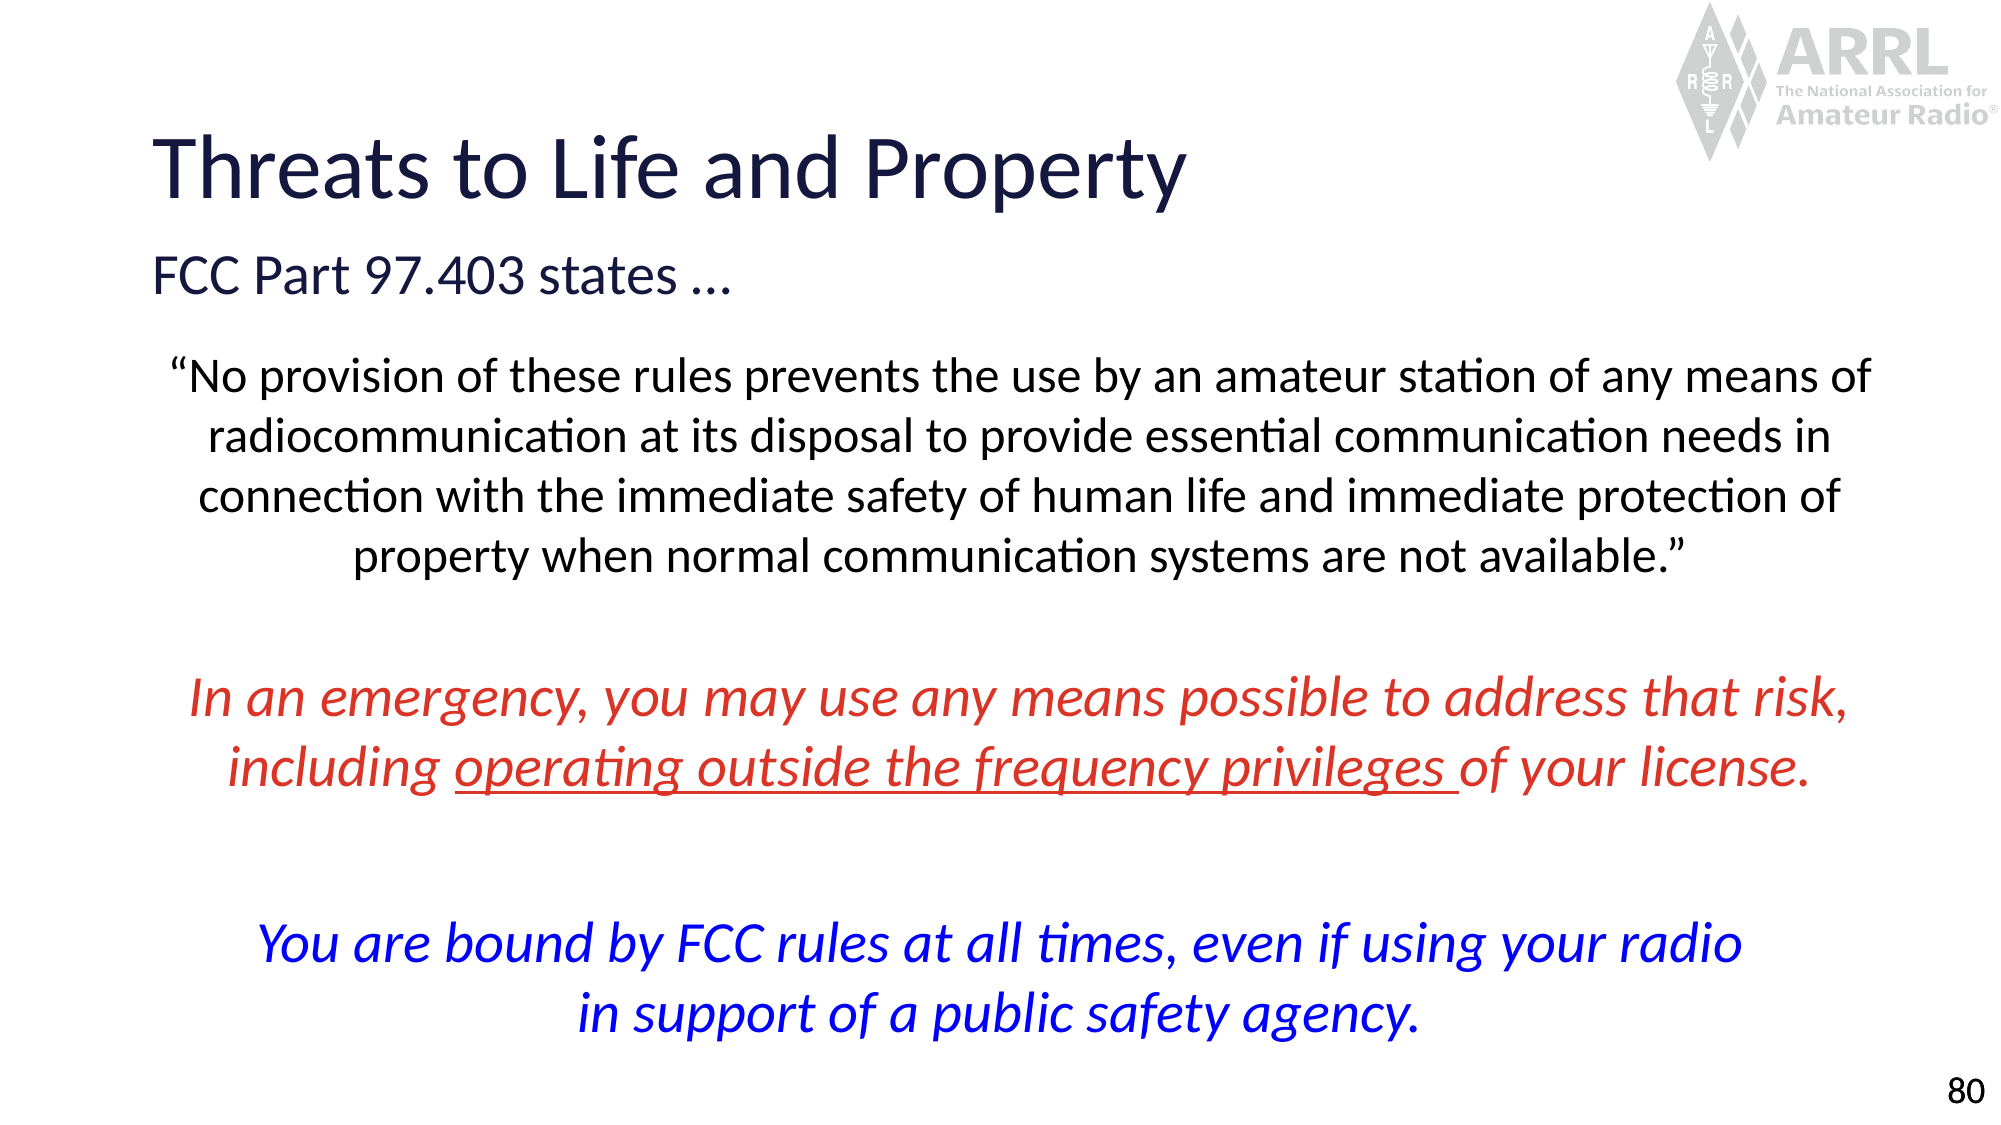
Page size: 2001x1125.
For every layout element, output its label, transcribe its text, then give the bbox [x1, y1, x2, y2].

list FCC Part 97.403 states … [137, 236, 1863, 335]
picture [1674, 0, 2000, 164]
text_box In an emergency, you may use any means possible to address that risk, including operating outside the frequency privileges of your license. [137, 651, 1903, 806]
text_box You are bound by FCC rules at all times, even if using your radio in support of a public safety agency. [219, 897, 1781, 1052]
text_box “No provision of these rules prevents the use by an amateur station of any means of radiocommunication at its disposal to provide essential communication needs in connection with the immediate safety of human life and immediate protection of property when normal communication systems are not available.” [106, 335, 1934, 591]
title Threats to Life and Property [137, 59, 1863, 236]
